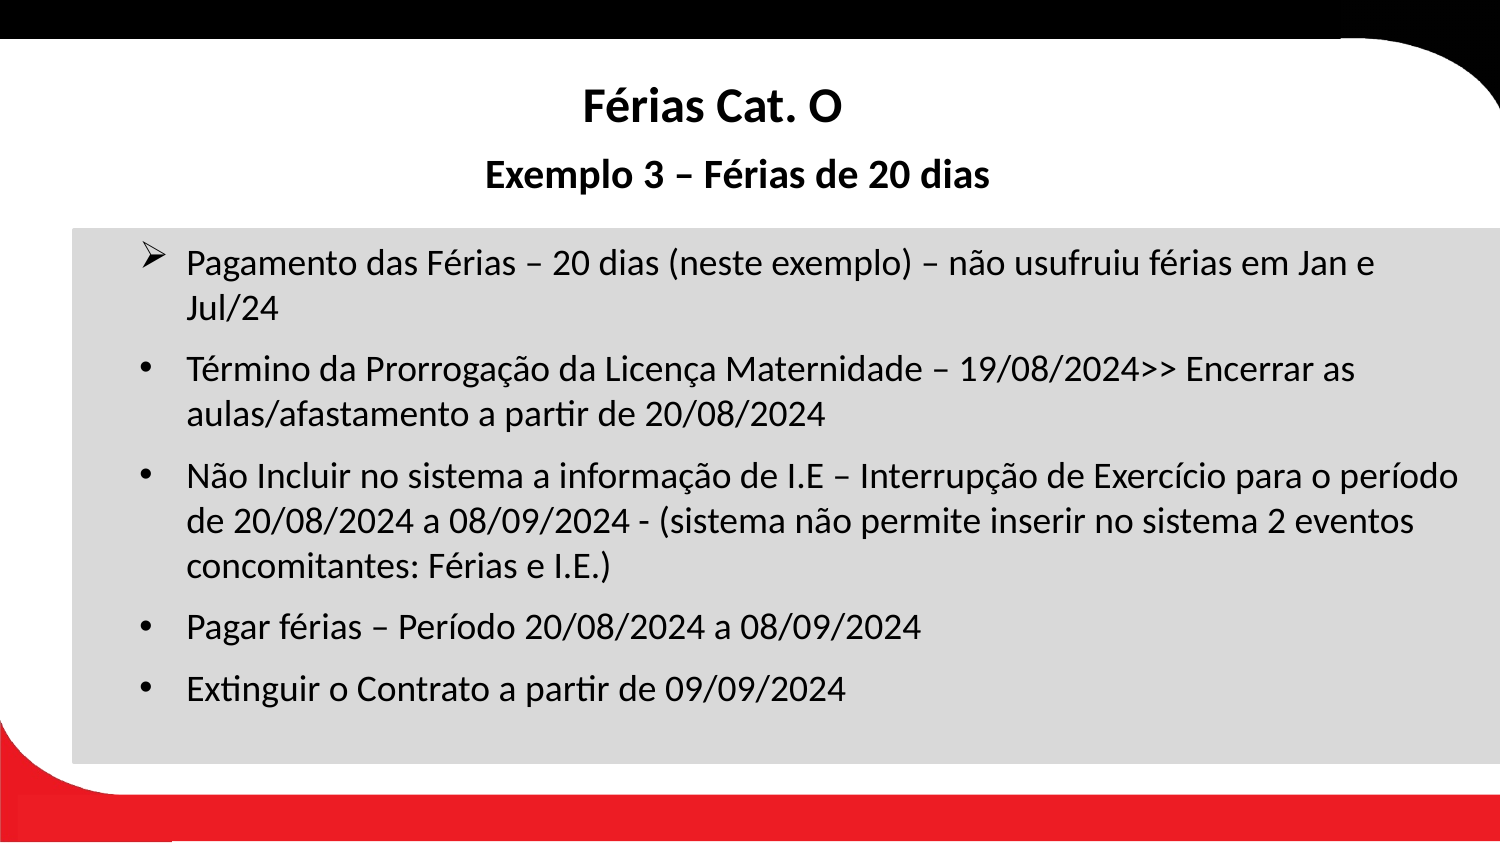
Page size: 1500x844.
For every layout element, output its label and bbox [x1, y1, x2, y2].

text_box [0, 0, 1500, 844]
